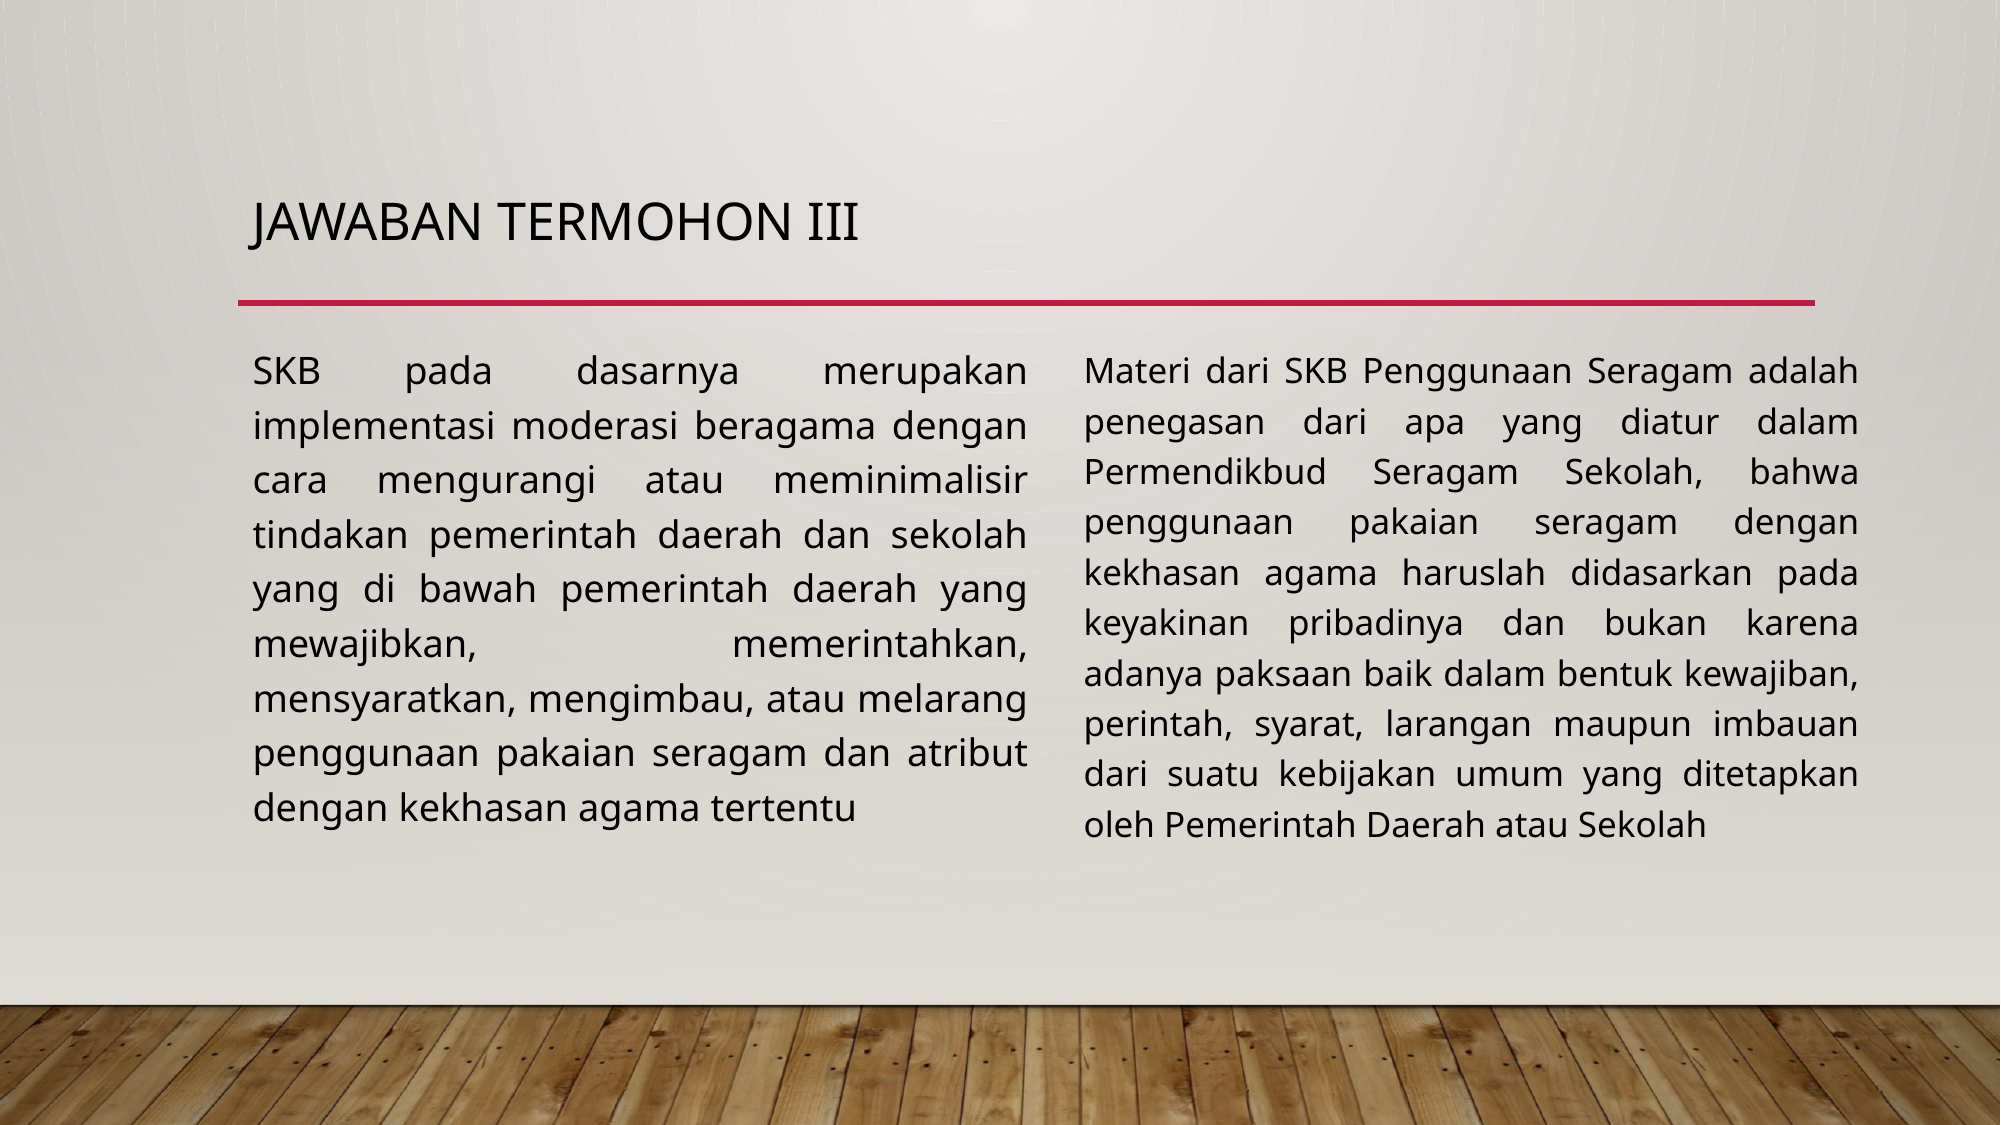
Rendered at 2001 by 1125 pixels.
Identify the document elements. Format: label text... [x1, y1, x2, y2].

text_box Materi dari SKB Penggunaan Seragam adalah penegasan dari apa yang diatur dalam Permendikbud Seragam Sekolah, bahwa penggunaan pakaian seragam dengan kekhasan agama haruslah didasarkan pada keyakinan pribadinya dan bukan karena adanya paksaan baik dalam bentuk kewajiban, perintah, syarat, larangan maupun imbauan dari suatu kebijakan umum yang ditetapkan oleh Pemerintah Daerah atau Sekolah [1068, 333, 1875, 899]
list SKB pada dasarnya merupakan implementasi moderasi beragama dengan cara mengurangi atau meminimalisir tindakan pemerintah daerah dan sekolah yang di bawah pemerintah daerah yang mewajibkan, memerintahkan, mensyaratkan, mengimbau, atau melarang penggunaan pakaian seragam dan atribut dengan kekhasan agama tertentu [237, 329, 1044, 896]
title Jawaban termohon iii [237, 132, 1814, 306]
picture [0, 1005, 2000, 1125]
